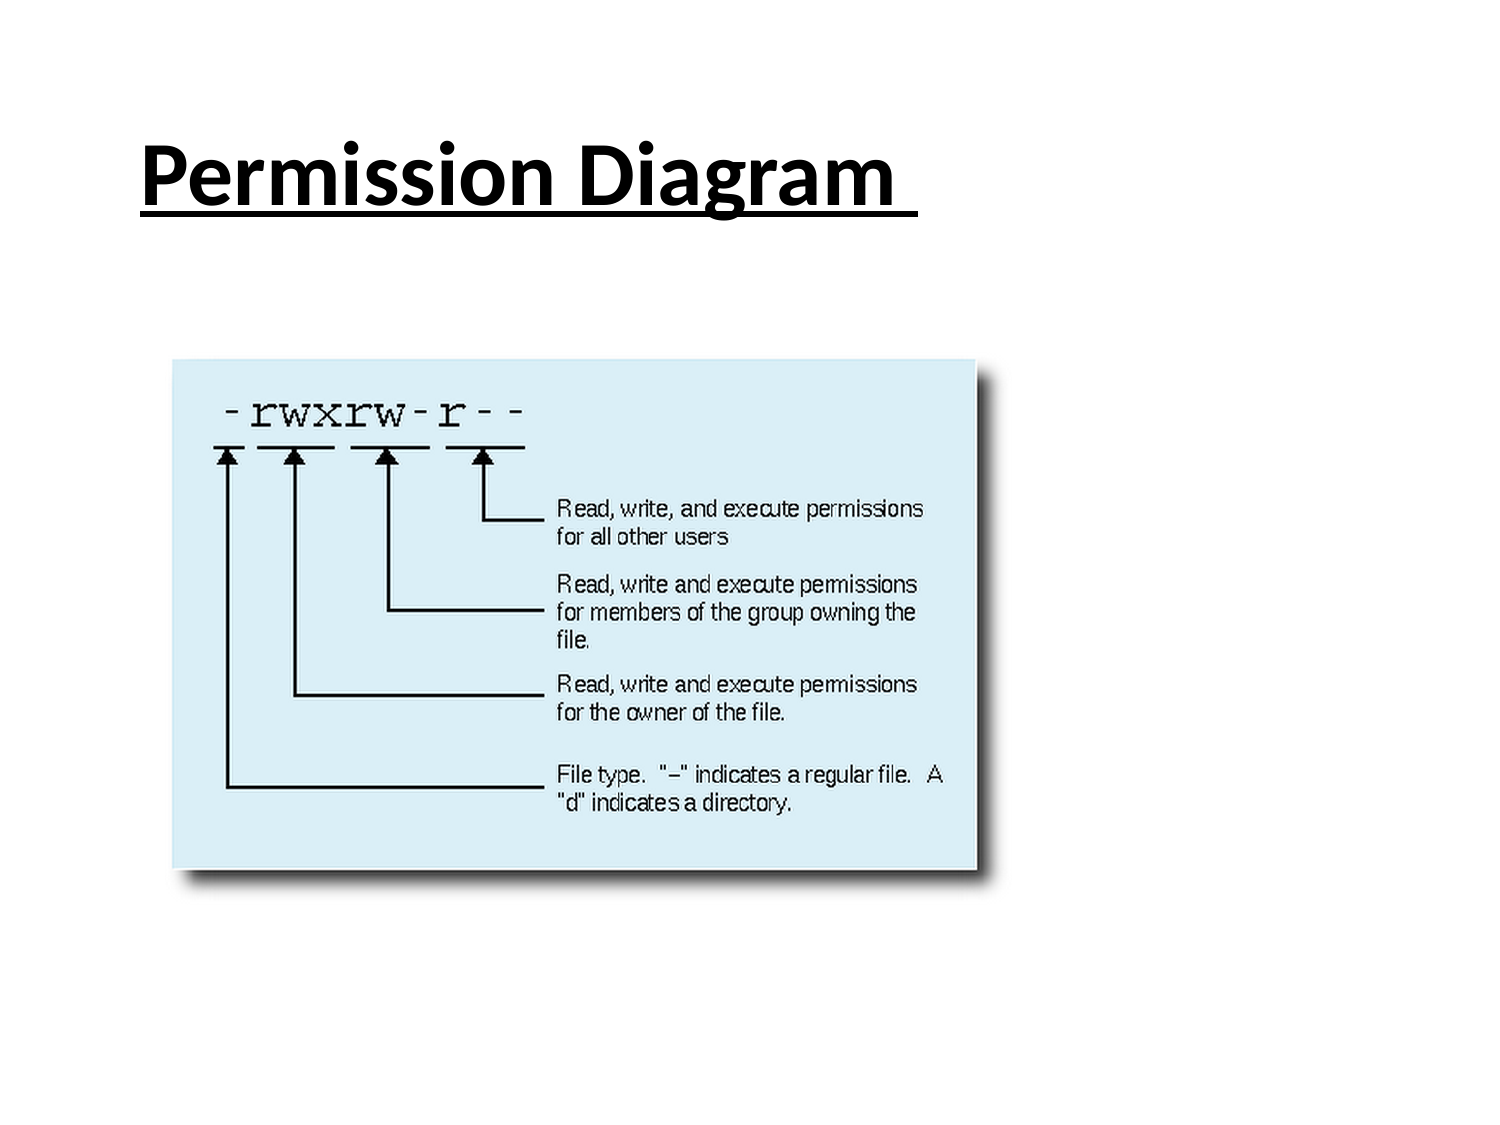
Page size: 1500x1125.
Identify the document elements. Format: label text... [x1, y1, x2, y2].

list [162, 349, 1014, 908]
title Permission Diagram [125, 75, 1475, 263]
